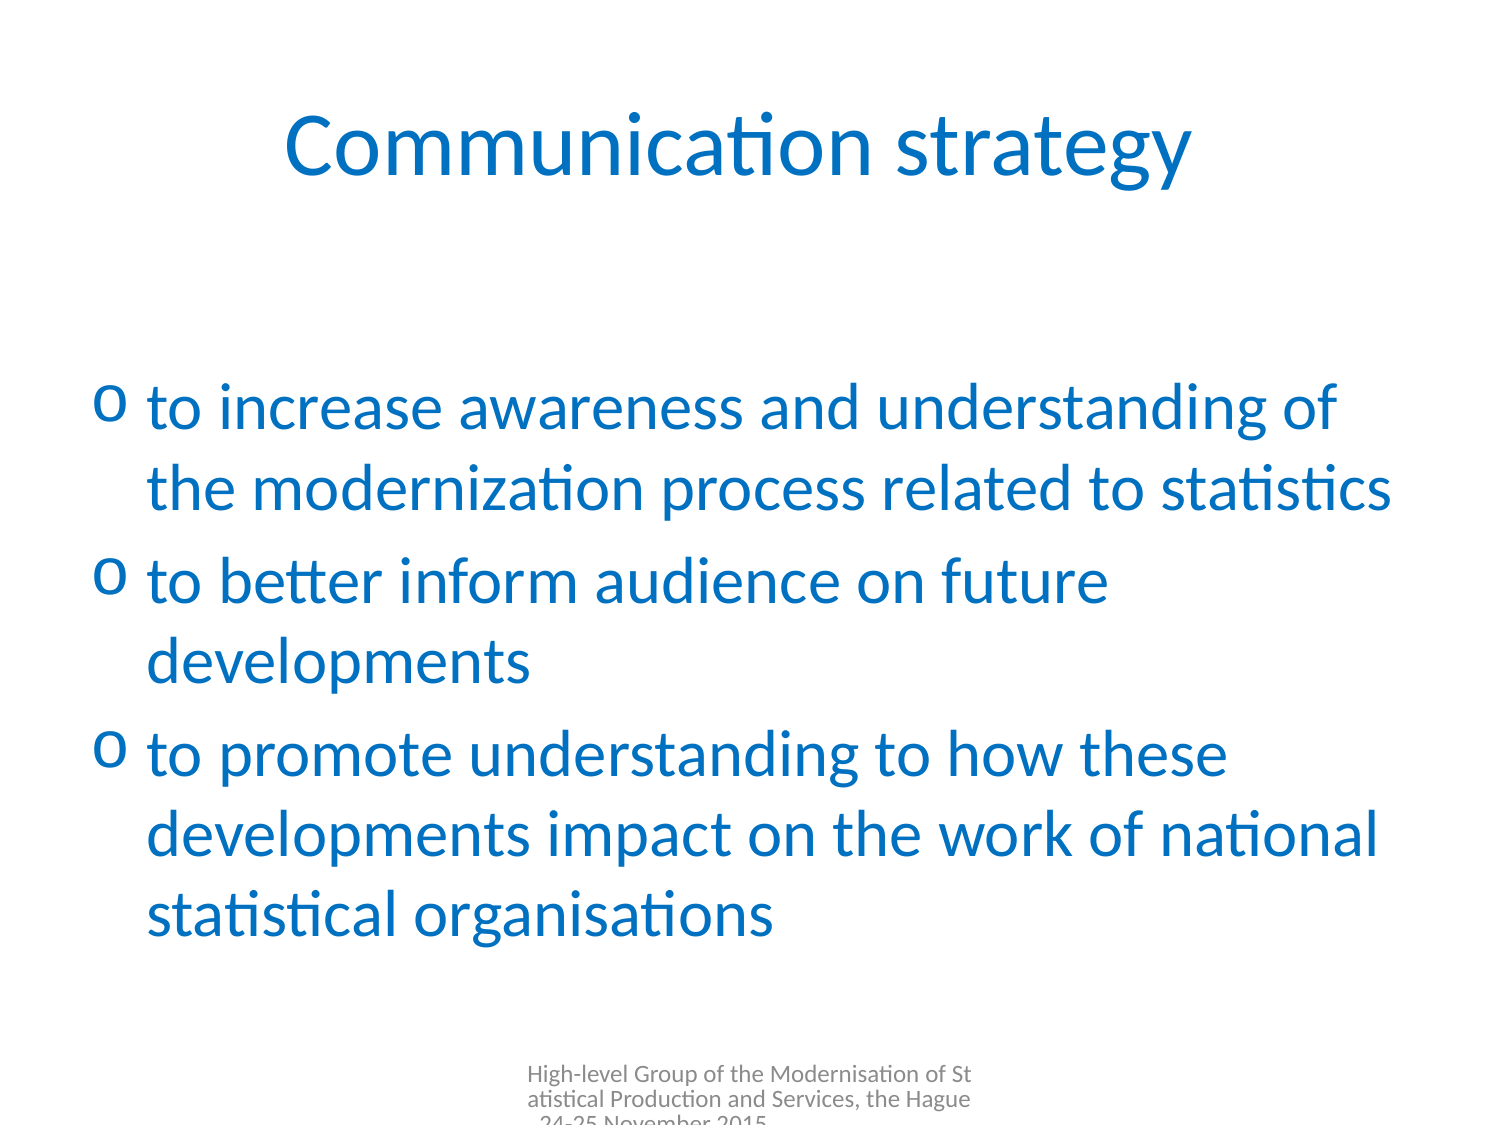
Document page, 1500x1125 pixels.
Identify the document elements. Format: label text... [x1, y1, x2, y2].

title Communication strategy [75, 45, 1425, 233]
list to increase awareness and understanding of the modernization process related to statistics to better inform audience on future developments to promote understanding to how these developments impact on the work of national statistical organisations [75, 262, 1425, 1005]
footer High-level Group of the Modernisation of Statistical Production and Services, the Hague, 24-25 November 2015 [512, 1042, 988, 1103]
